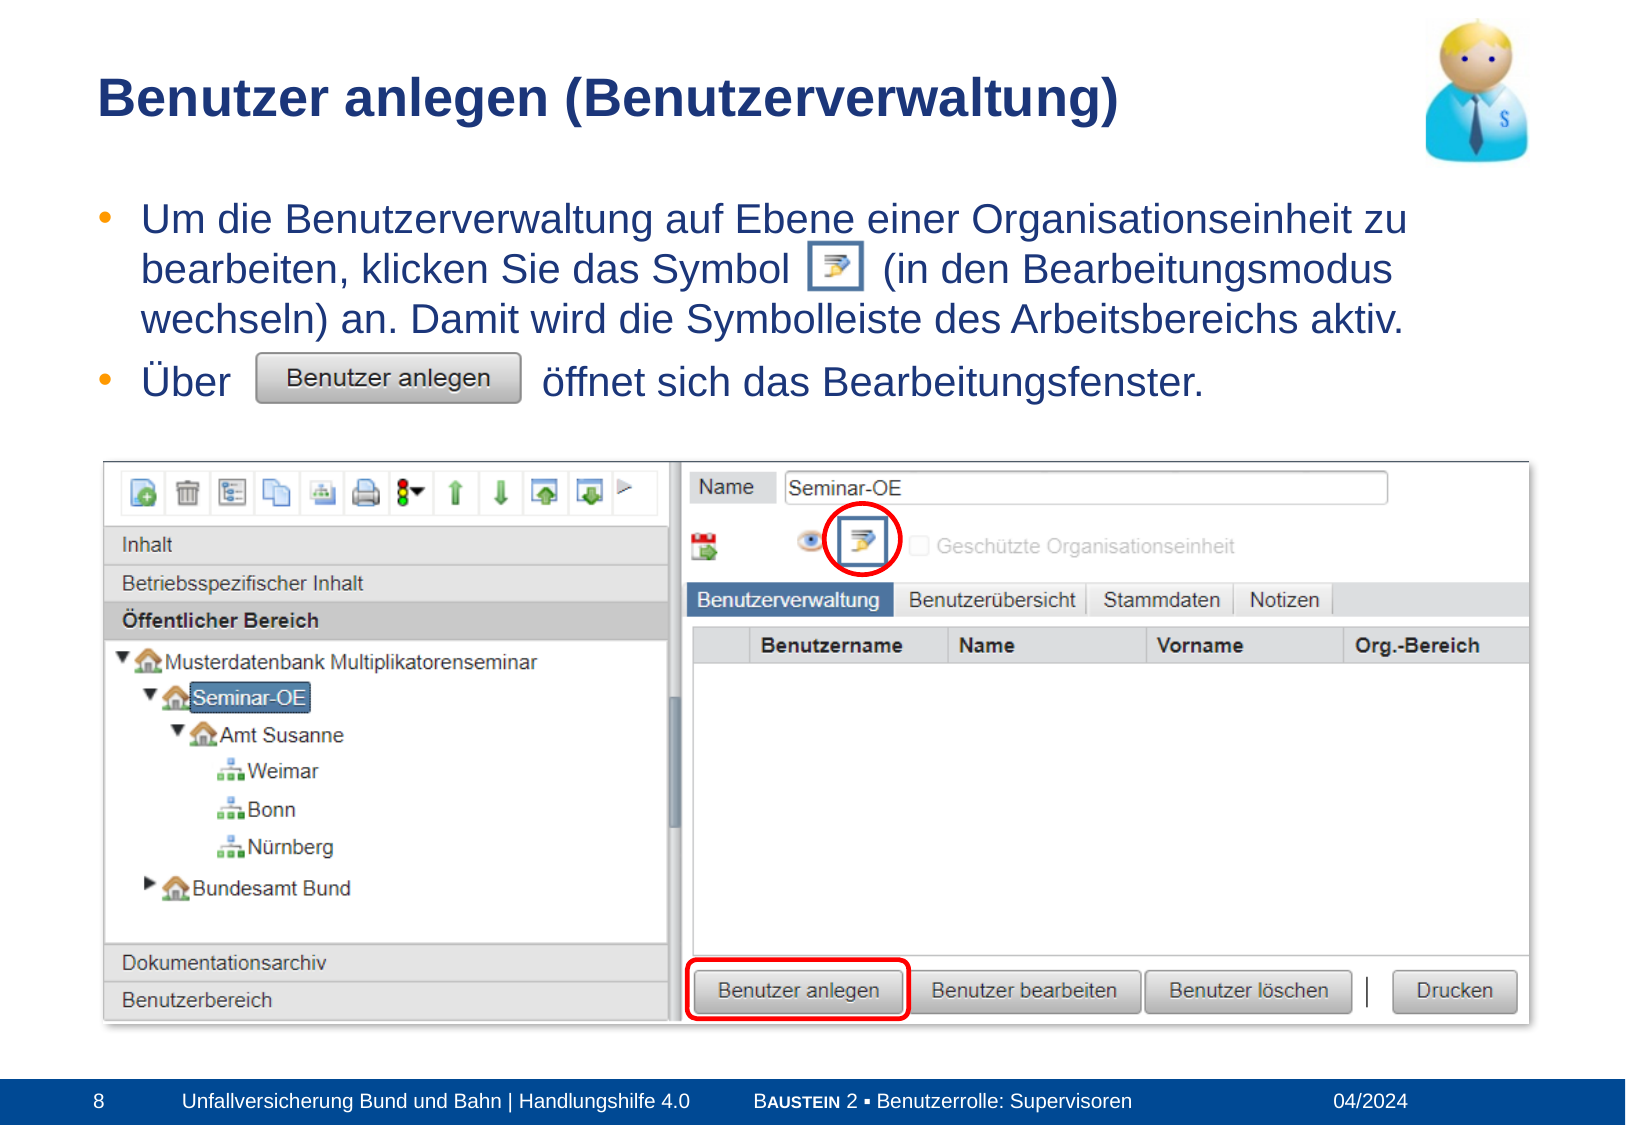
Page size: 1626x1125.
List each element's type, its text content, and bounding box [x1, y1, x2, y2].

title Benutzer anlegen (Benutzerverwaltung) [82, 54, 1313, 138]
picture [1420, 18, 1530, 168]
picture [251, 349, 525, 408]
picture [0, 1079, 1626, 1125]
text_box Um die Benutzerverwaltung auf Ebene einer Organisationseinheit zu bearbeiten, klicken Sie das Symbol (in den Bearbeitungsmodus wechseln) an. Damit wird die Symbolleiste des Arbeitsbereichs aktiv. Über öffnet sich das Bearbeitungsfenster. [83, 184, 1548, 409]
picture [103, 461, 1530, 1024]
picture [806, 238, 867, 294]
